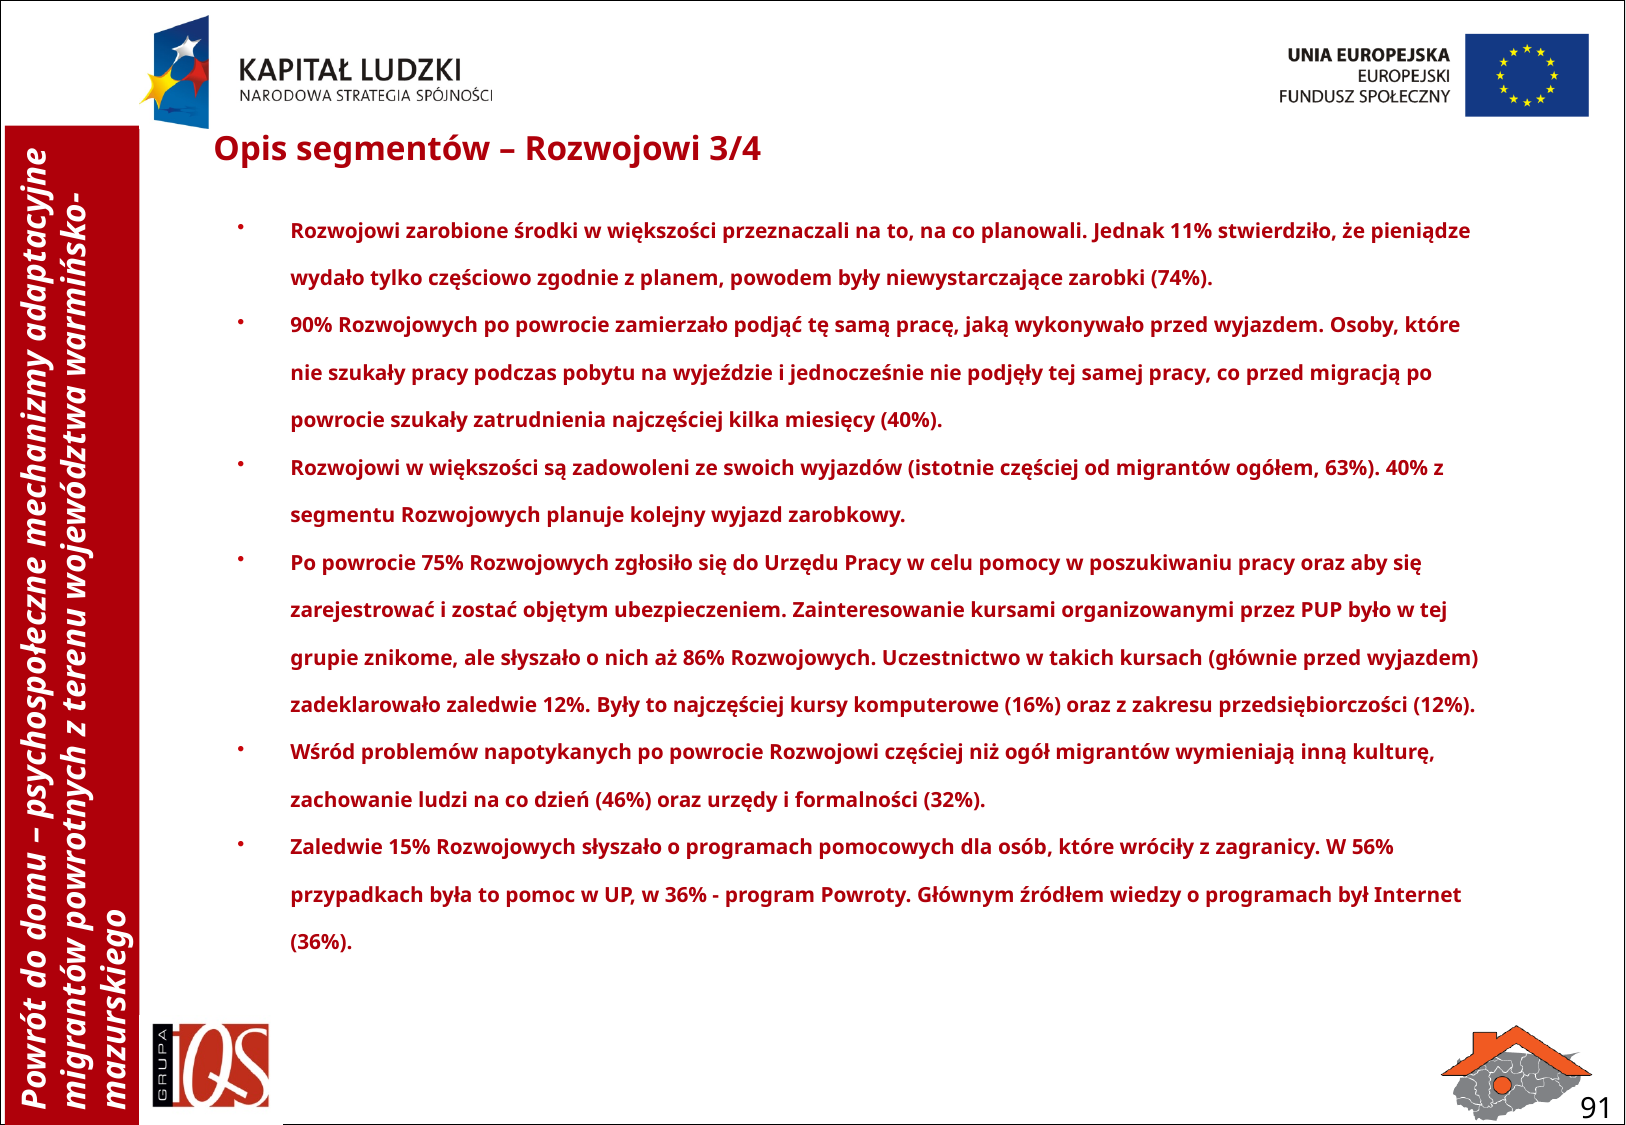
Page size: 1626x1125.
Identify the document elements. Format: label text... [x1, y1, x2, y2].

picture [139, 1015, 283, 1125]
text_box Opis segmentów – Rozwojowi 3/4 [213, 120, 1108, 175]
text_box Rozwojowi zarobione środki w większości przeznaczali na to, na co planowali. Jednak 11% stwierdziło, że pieniądze wydało tylko częściowo zgodnie z planem, powodem były niewystarczające zarobki (74%). 90% Rozwojowych po powrocie zamierzało podjąć tę samą pracę, jaką wykonywało przed wyjazdem. Osoby, które nie szukały pracy podczas pobytu na wyjeździe i jednocześnie nie podjęły tej samej pracy, co przed migracją po powrocie szukały zatrudnienia najczęściej kilka miesięcy (40%). Rozwojowi w większości są zadowoleni ze swoich wyjazdów (istotnie częściej od migrantów ogółem, 63%). 40% z segmentu Rozwojowych planuje kolejny wyjazd zarobkowy. Po powrocie 75% Rozwojowych zgłosiło się do Urzędu Pracy w celu pomocy w poszukiwaniu pracy oraz aby się zarejestrować i zostać objętym ubezpieczeniem. Zainteresowanie kursami organizowanymi przez PUP było w tej grupie znikome, ale słyszało o nich aż 86% Rozwojowych. Uczestnictwo w takich kursach (głównie przed wyjazdem) zadeklarowało zaledwie 12%. Były to najczęściej kursy komputerowe (16%) oraz z zakresu przedsiębiorczości (12%). Wśród problemów napotykanych po powrocie Rozwojowi częściej niż ogół migrantów wymieniają inną kulturę, zachowanie ludzi na co dzień (46%) oraz urzędy i formalności (32%). Zaledwie 15% Rozwojowych słyszało o programach pomocowych dla osób, które wróciły z zagranicy. W 56% przypadkach była to pomoc w UP, w 36% - program Powroty. Głównym źródłem wiedzy o programach był Internet (36%). [222, 187, 1511, 961]
slide_number 91 [1249, 1082, 1625, 1125]
picture [139, 15, 492, 129]
picture [1250, 7, 1617, 143]
picture [1438, 1023, 1594, 1082]
